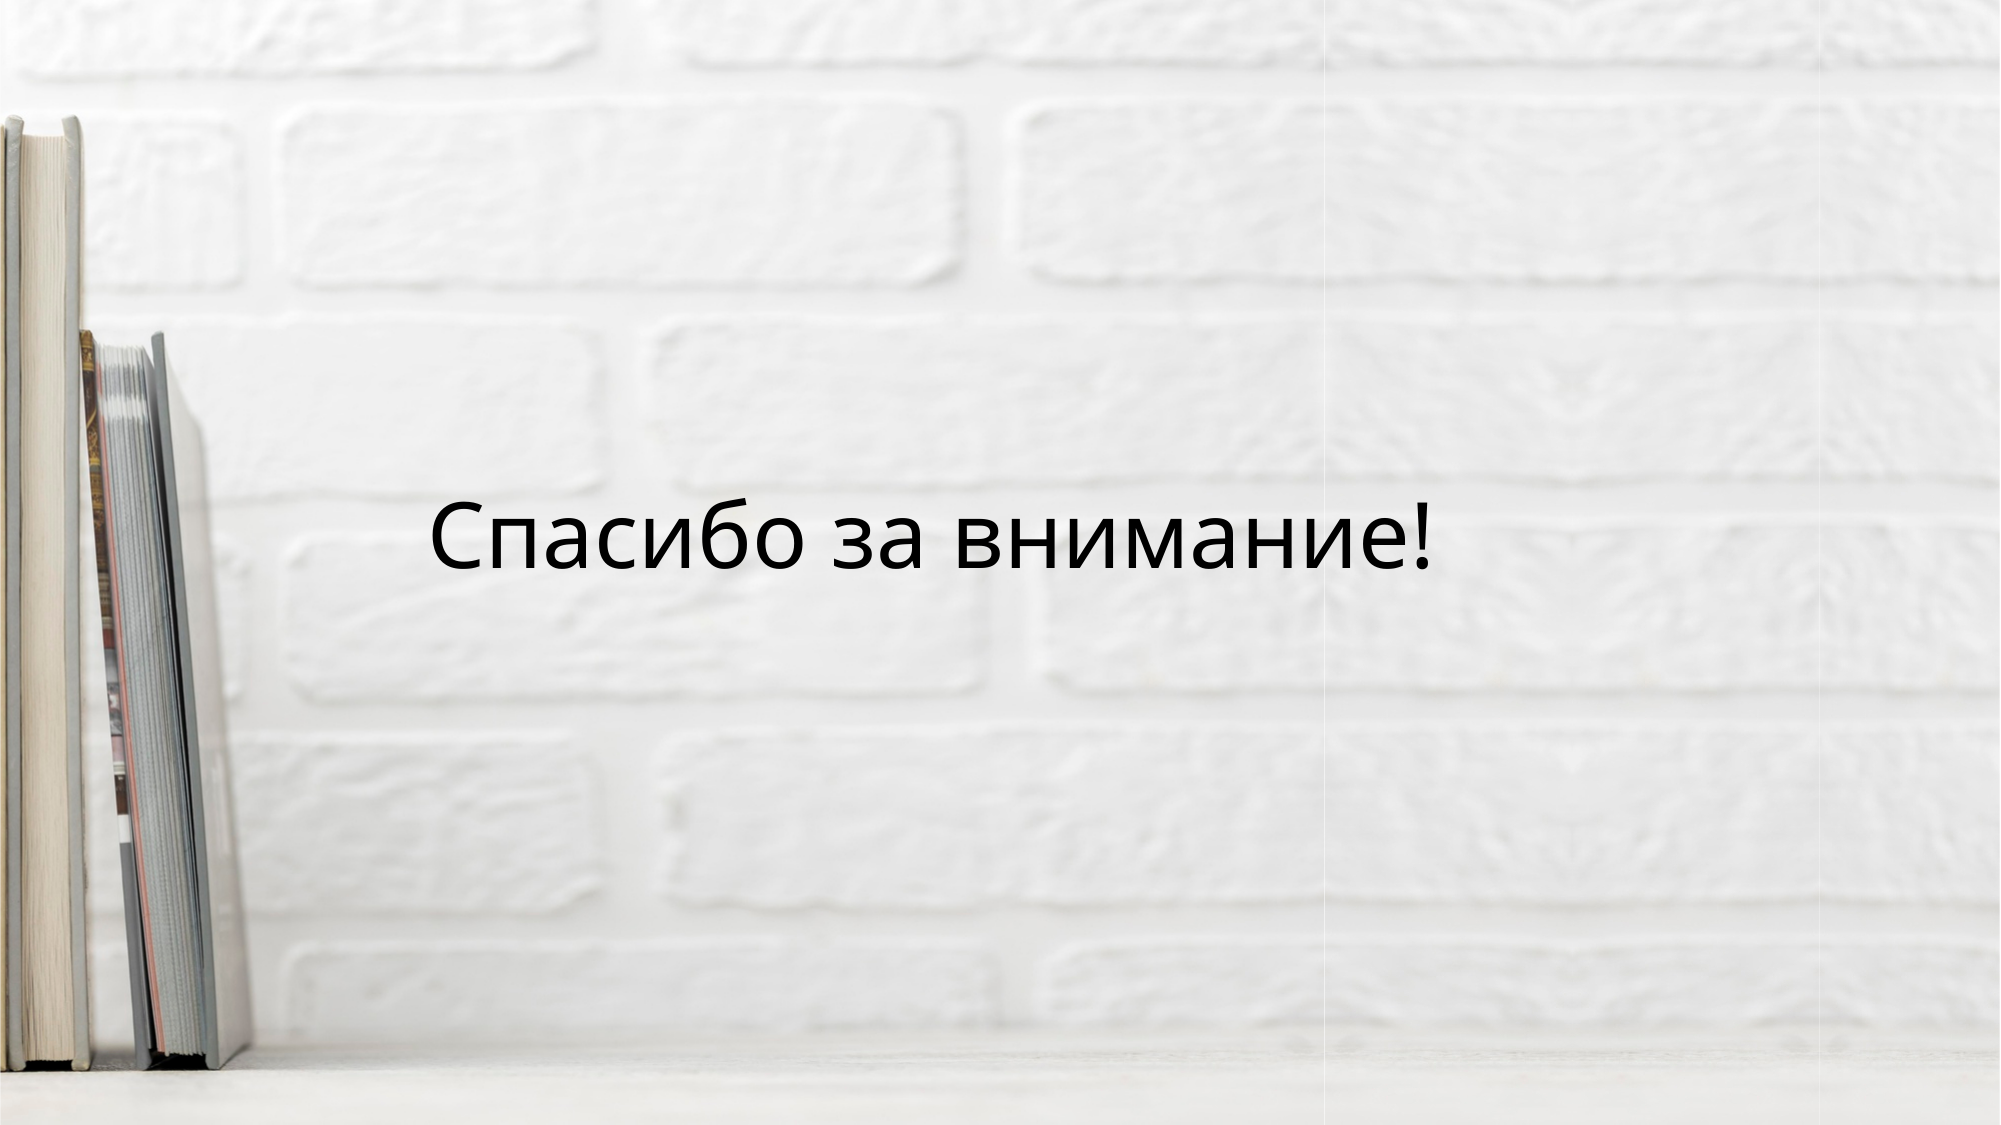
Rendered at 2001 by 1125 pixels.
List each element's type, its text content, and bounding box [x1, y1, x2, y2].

text_box Спасибо за внимание! [412, 451, 2000, 626]
picture [0, 0, 2000, 1125]
